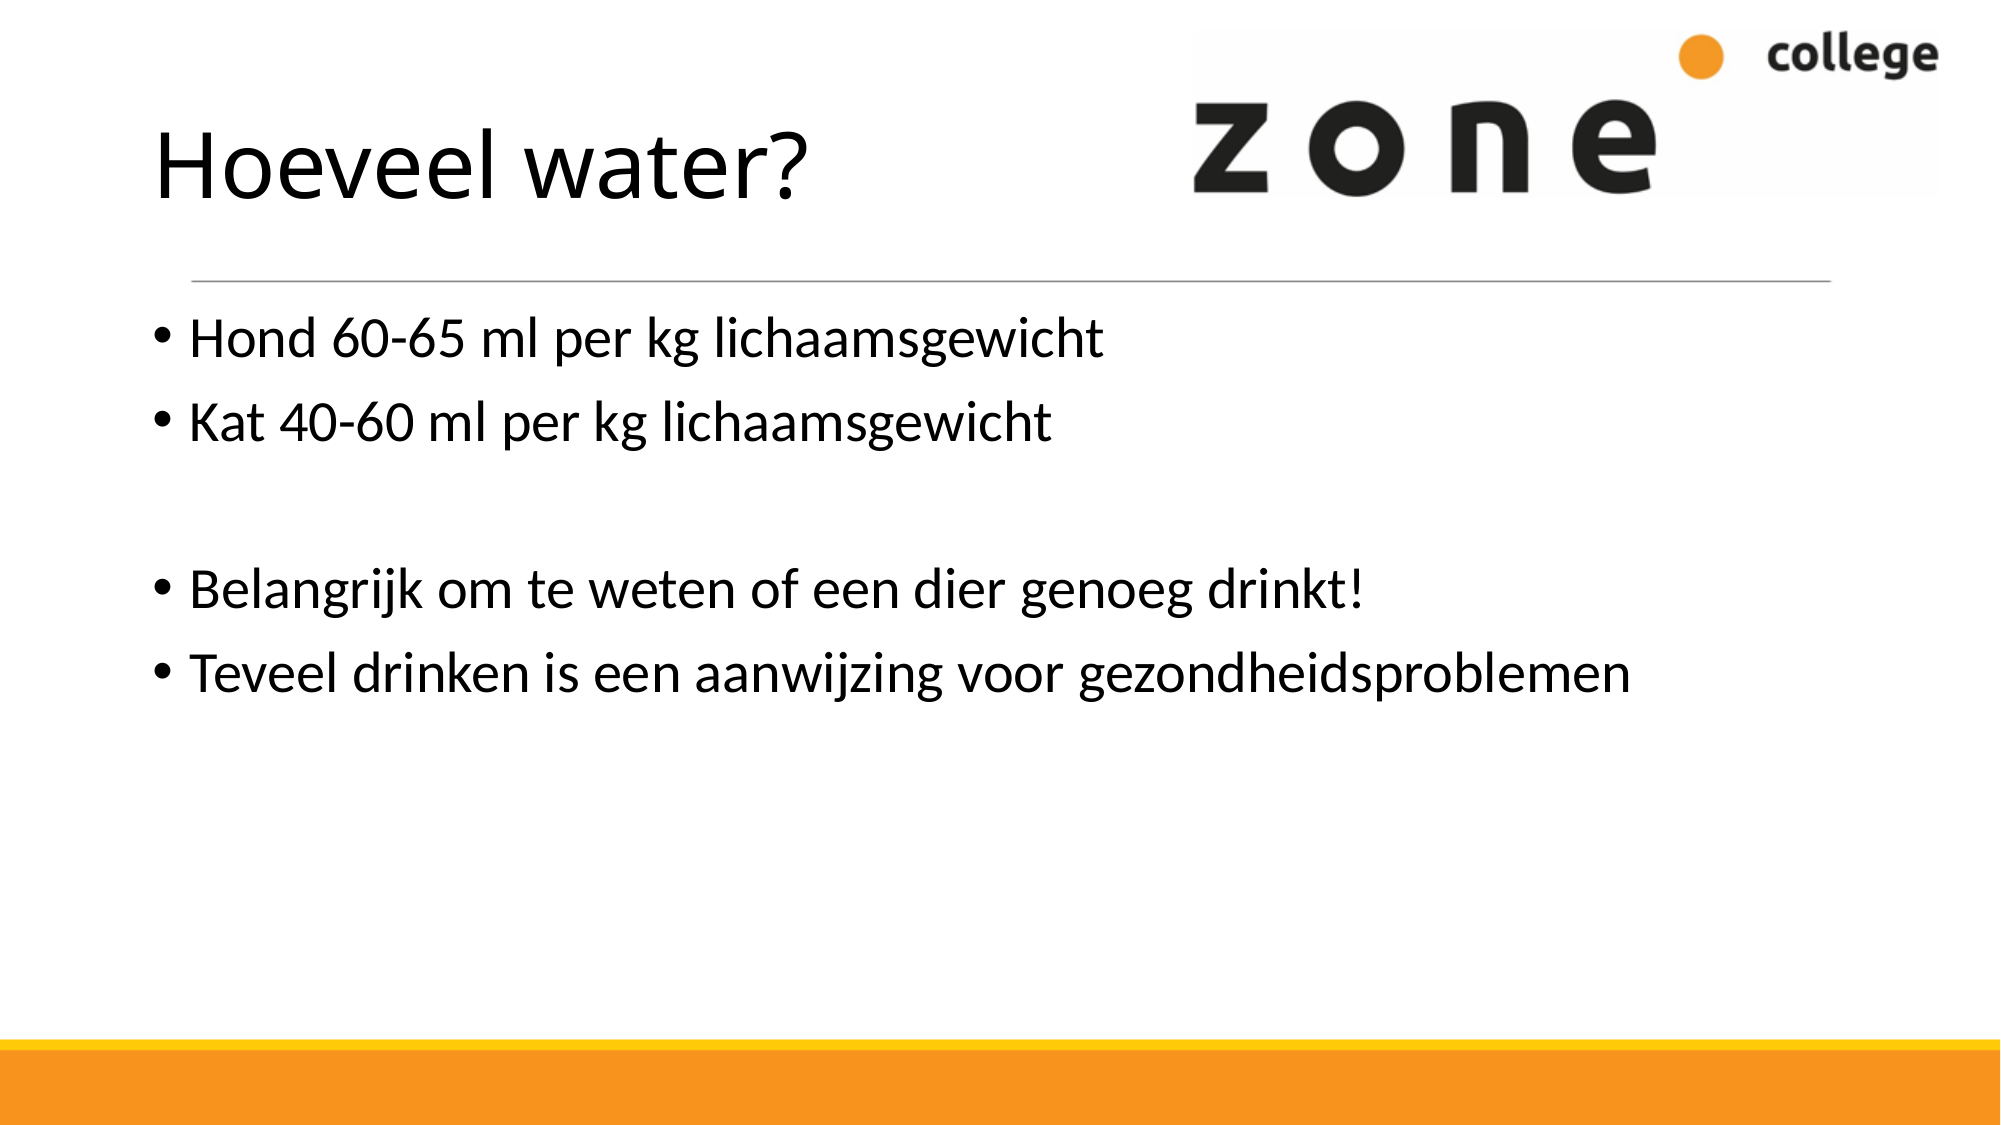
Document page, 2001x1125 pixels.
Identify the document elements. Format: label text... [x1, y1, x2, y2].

list Hond 60-65 ml per kg lichaamsgewicht Kat 40-60 ml per kg lichaamsgewicht Belangrijk om te weten of een dier genoeg drinkt! Teveel drinken is een aanwijzing voor gezondheidsproblemen [137, 299, 1863, 1014]
picture [0, 0, 2001, 1125]
title Hoeveel water? [137, 59, 1863, 278]
